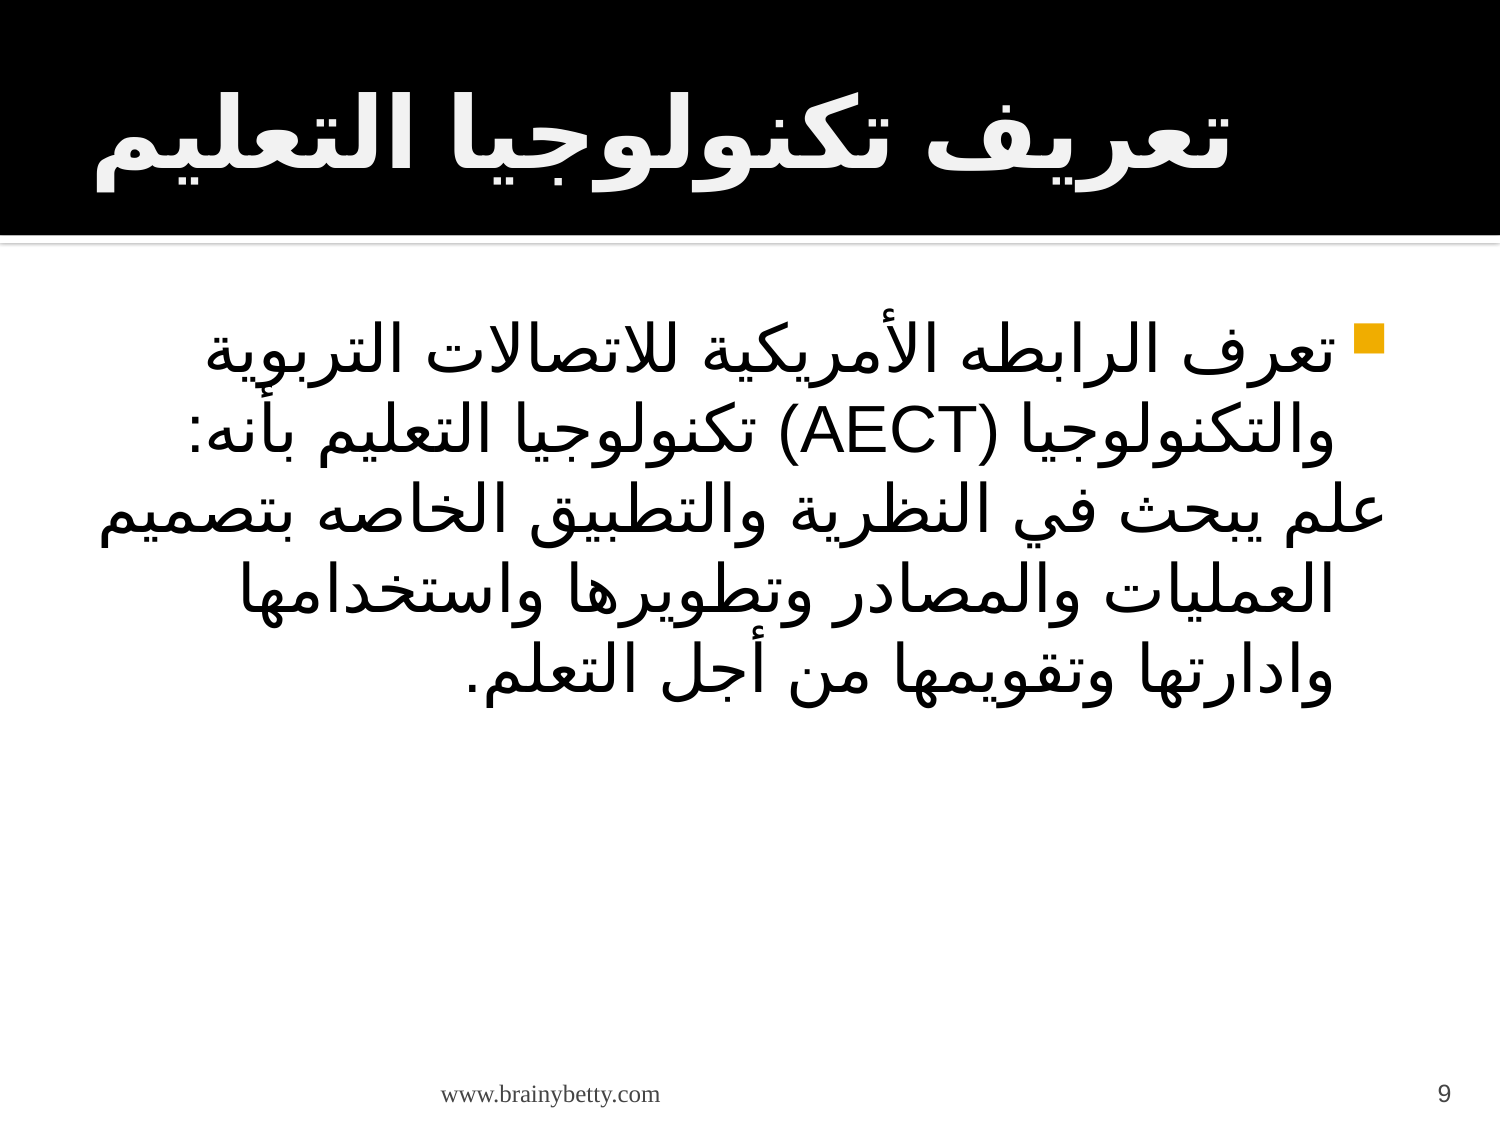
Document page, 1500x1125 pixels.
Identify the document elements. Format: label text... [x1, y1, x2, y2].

list تعرف الرابطه الأمريكية للاتصالات التربوية والتكنولوجيا (AECT) تكنولوجيا التعليم بأنه: علم يبحث في النظرية والتطبيق الخاصه بتصميم العمليات والمصادر وتطويرها واستخدامها وادارتها وتقويمها من أجل التعلم. [75, 291, 1425, 1050]
title تعريف تكنولوجيا التعليم [75, 25, 1425, 231]
slide_number 9 [1345, 1062, 1467, 1108]
footer www.brainybetty.com [433, 1062, 1337, 1108]
